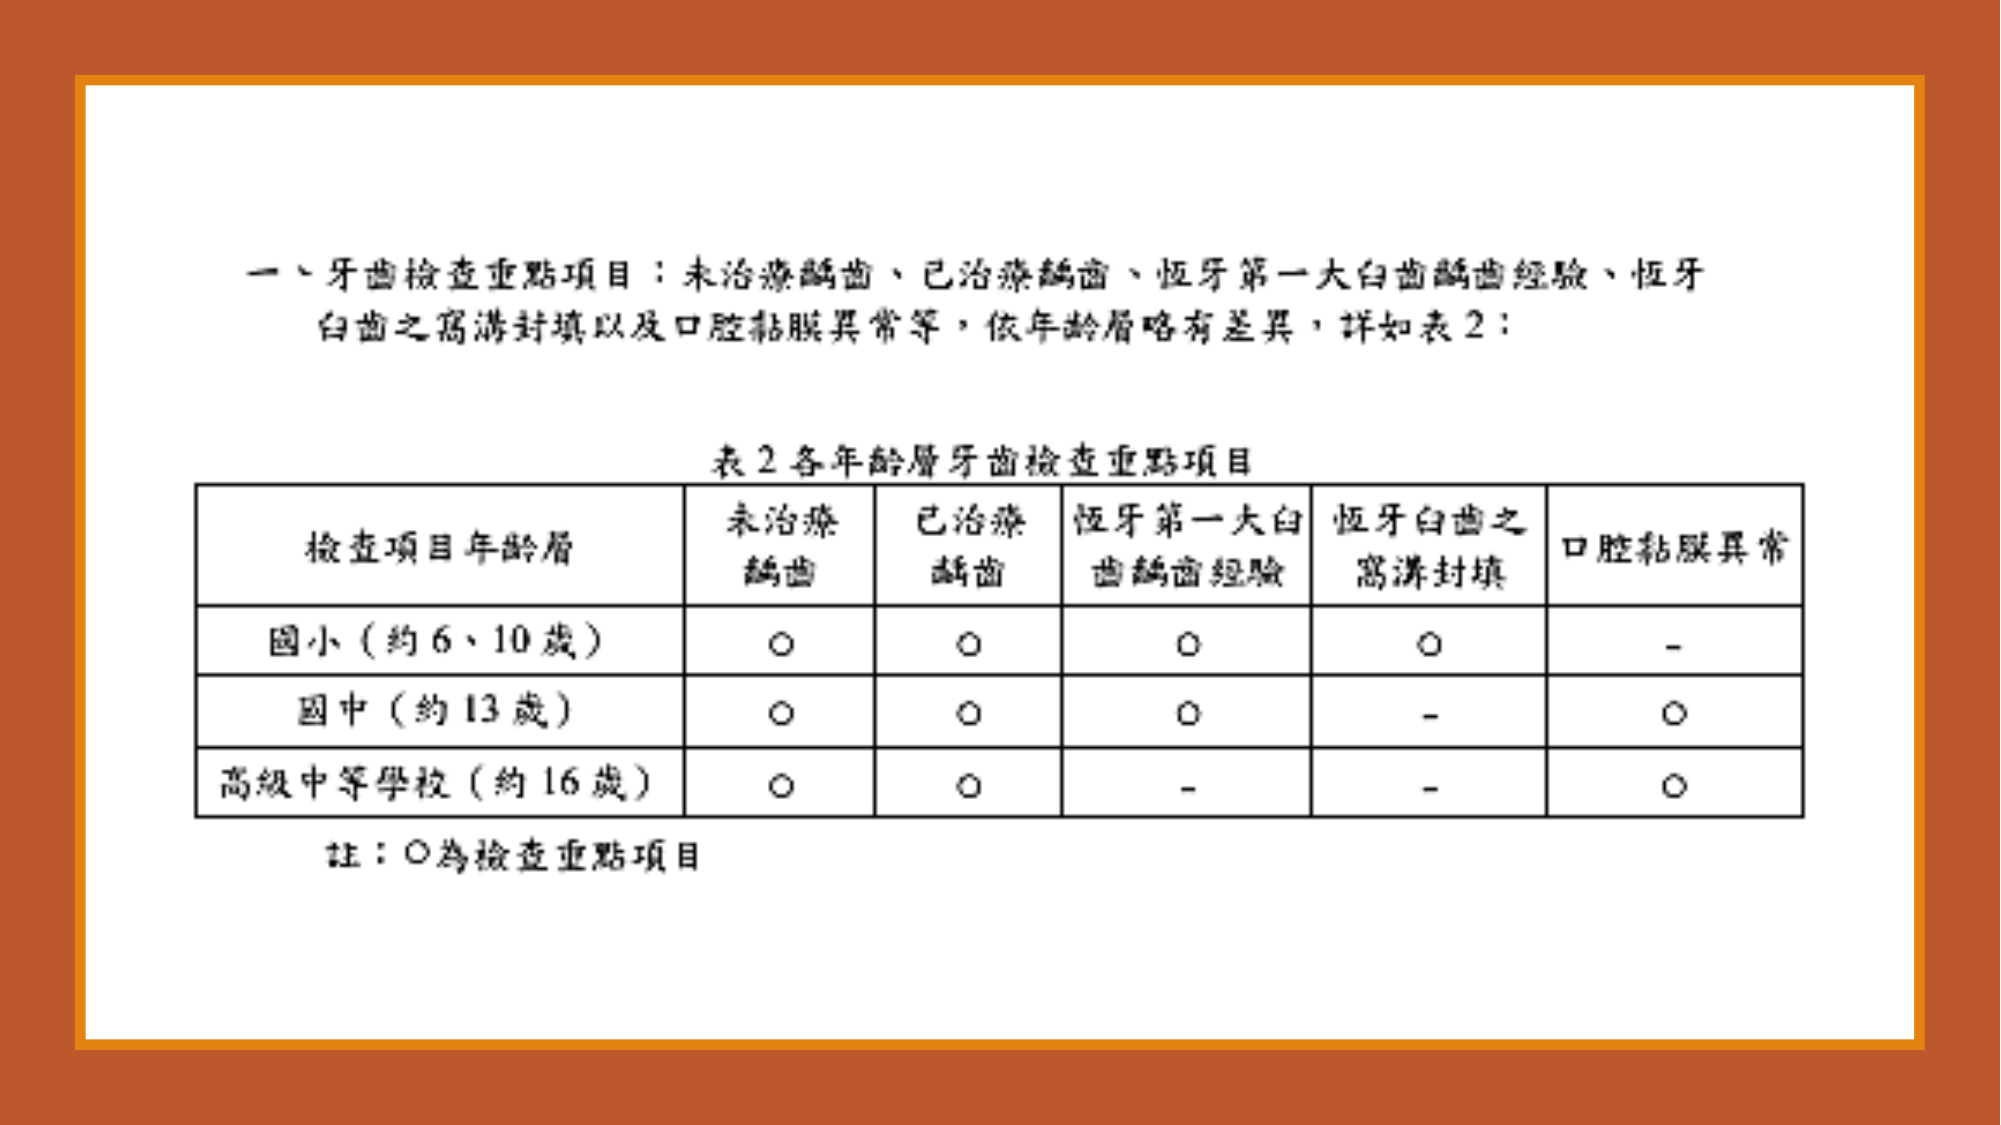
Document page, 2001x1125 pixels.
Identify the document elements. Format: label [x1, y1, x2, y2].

text_box [74, 74, 1926, 1051]
text_box [84, 84, 1916, 1041]
text_box [0, 0, 2000, 1125]
list [154, 235, 1851, 889]
